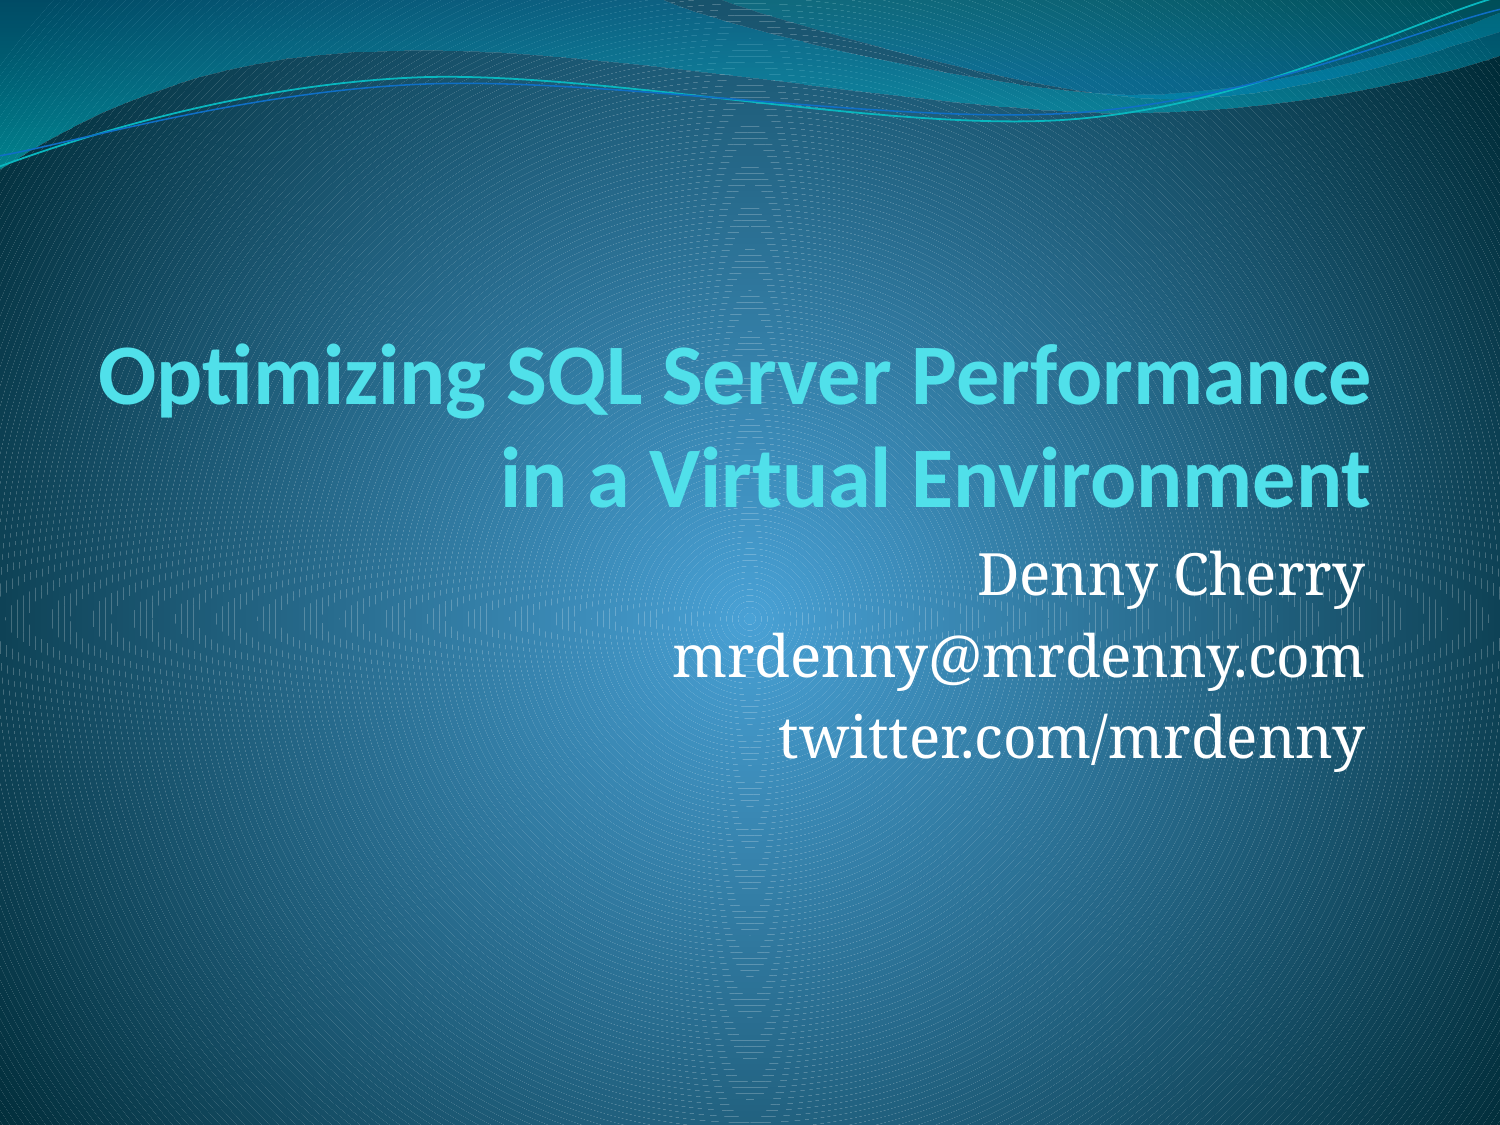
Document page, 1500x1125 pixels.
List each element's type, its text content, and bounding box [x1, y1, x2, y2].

title Optimizing SQL Server Performance in a Virtual Environment [87, 224, 1376, 525]
subtitle Denny Cherry mrdenny@mrdenny.com twitter.com/mrdenny [87, 529, 1376, 818]
